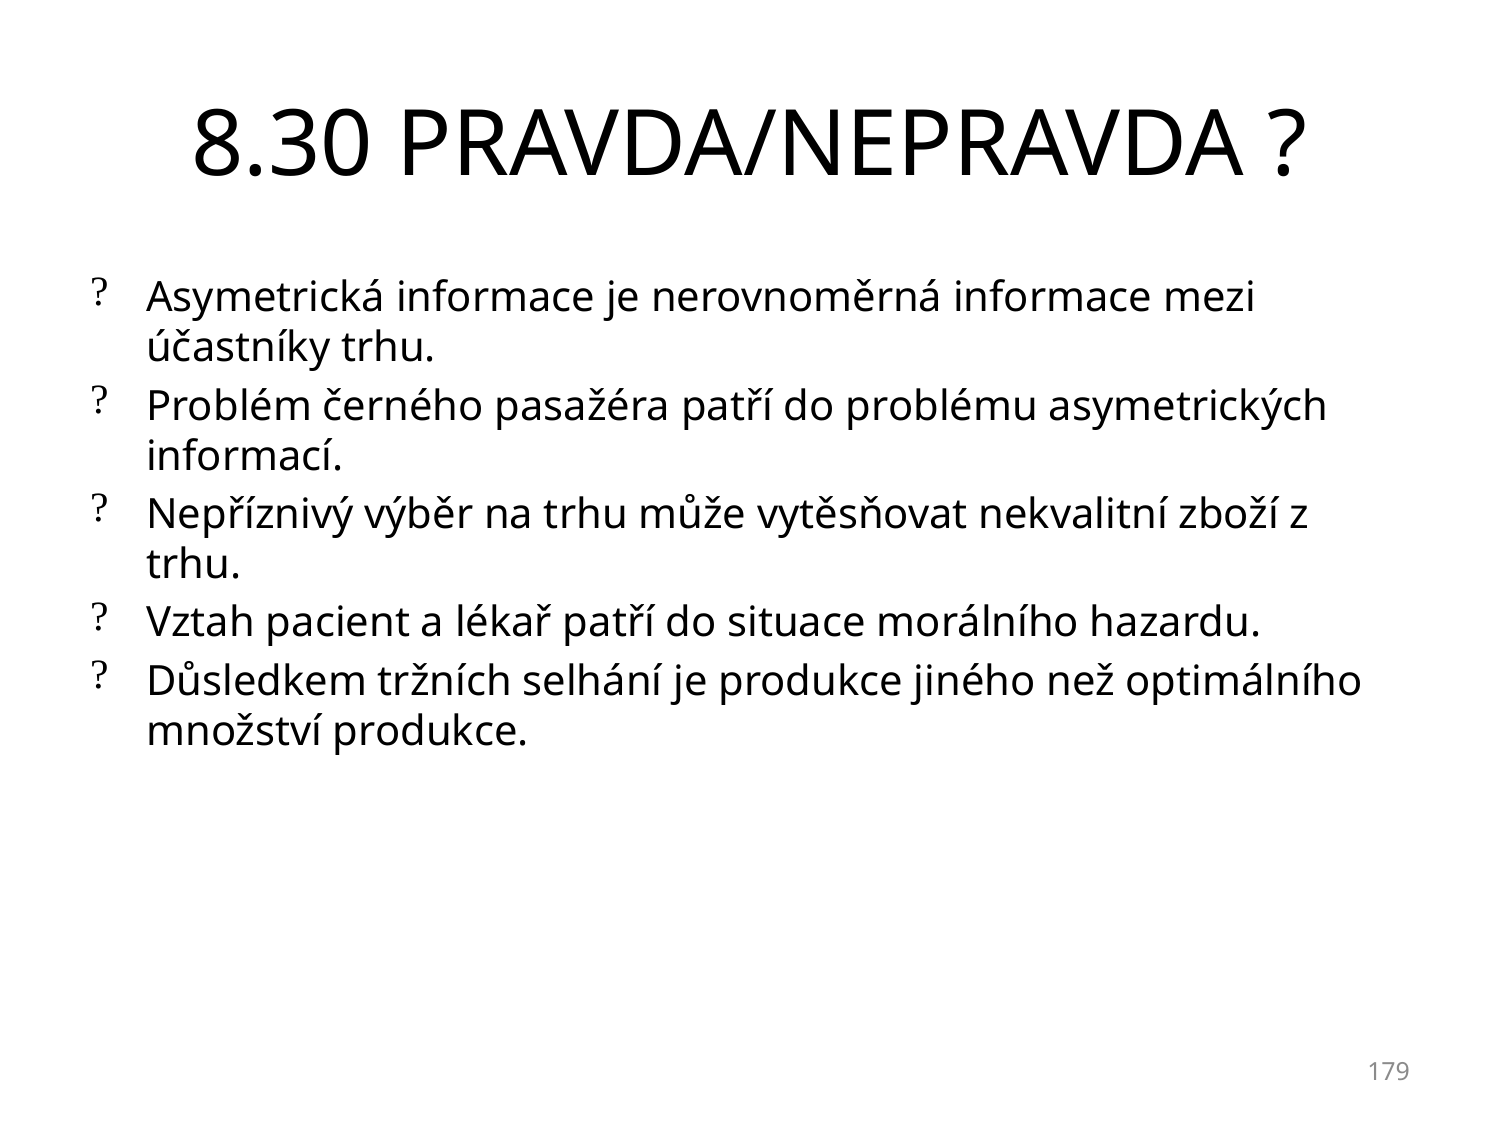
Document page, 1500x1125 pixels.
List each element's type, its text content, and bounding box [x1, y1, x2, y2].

slide_number 179 [1074, 1042, 1425, 1103]
title 8.30 PRAVDA/NEPRAVDA ? [75, 45, 1425, 233]
list Asymetrická informace je nerovnoměrná informace mezi účastníky trhu. Problém černého pasažéra patří do problému asymetrických informací. Nepříznivý výběr na trhu může vytěsňovat nekvalitní zboží z trhu. Vztah pacient a lékař patří do situace morálního hazardu. Důsledkem tržních selhání je produkce jiného než optimálního množství produkce. [75, 262, 1425, 1005]
